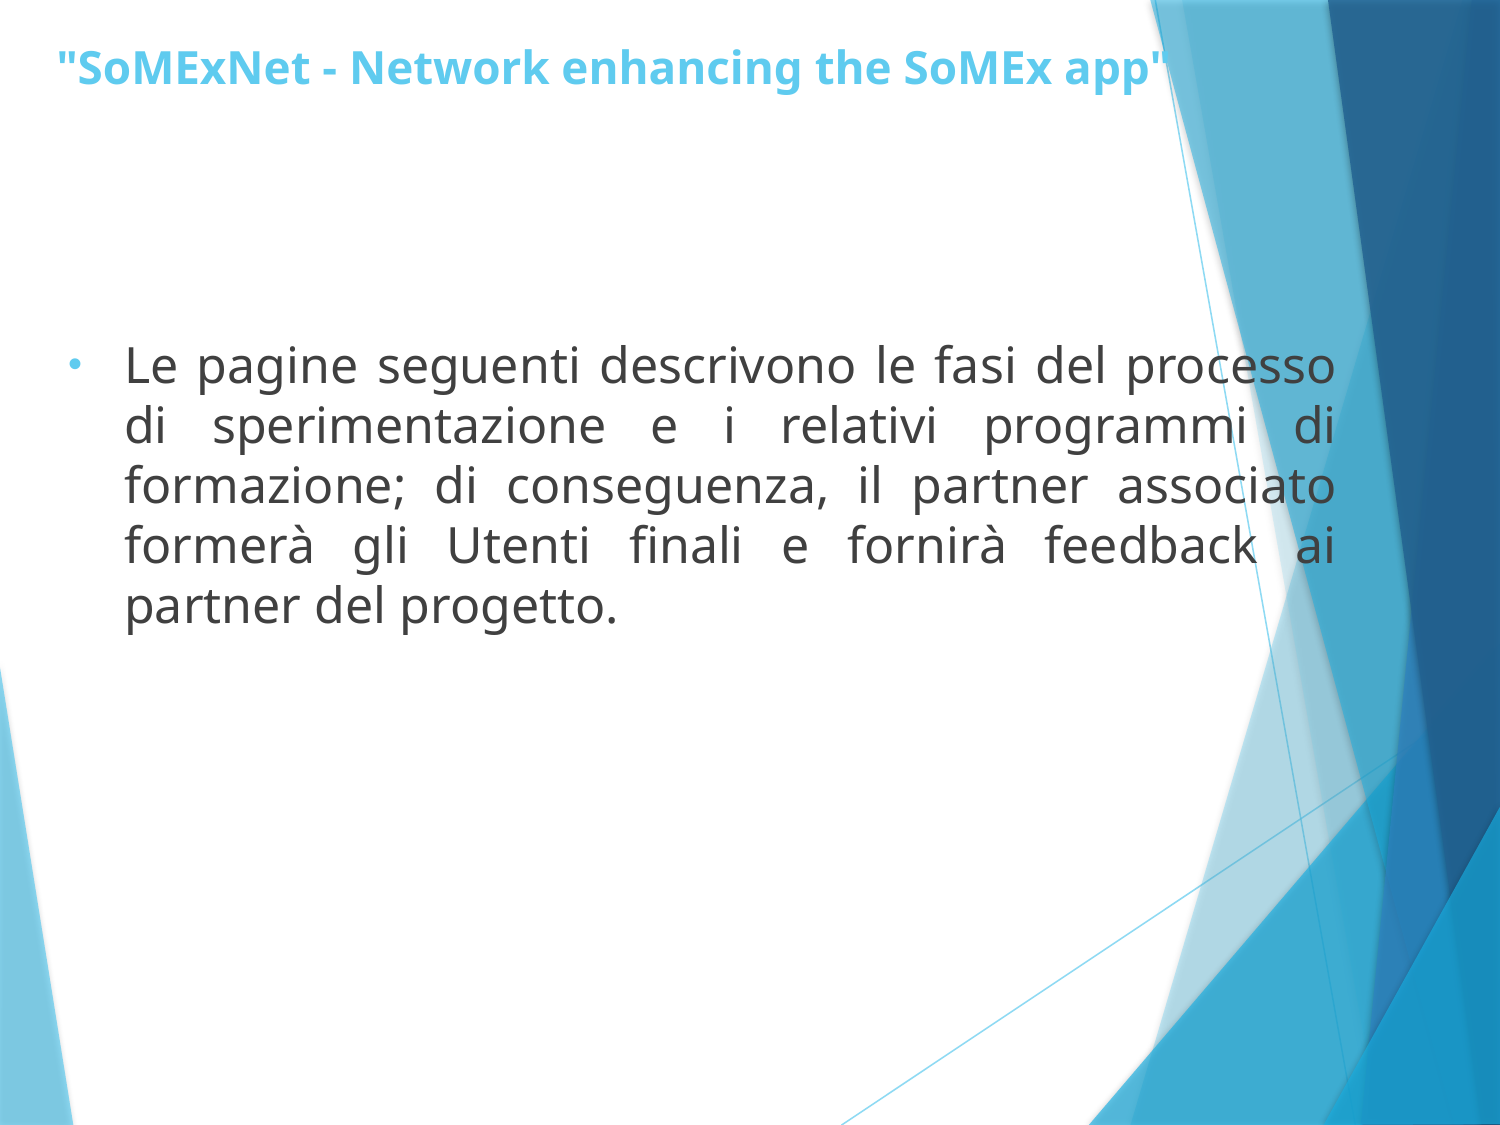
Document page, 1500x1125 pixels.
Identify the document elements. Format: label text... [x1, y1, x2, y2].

title "SoMExNet - Network enhancing the SoMEx app" [41, 30, 1415, 114]
list Le pagine seguenti descrivono le fasi del processo di sperimentazione e i relativi programmi di formazione; di conseguenza, il partner associato formerà gli Utenti finali e fornirà feedback ai partner del progetto. [53, 326, 1353, 681]
